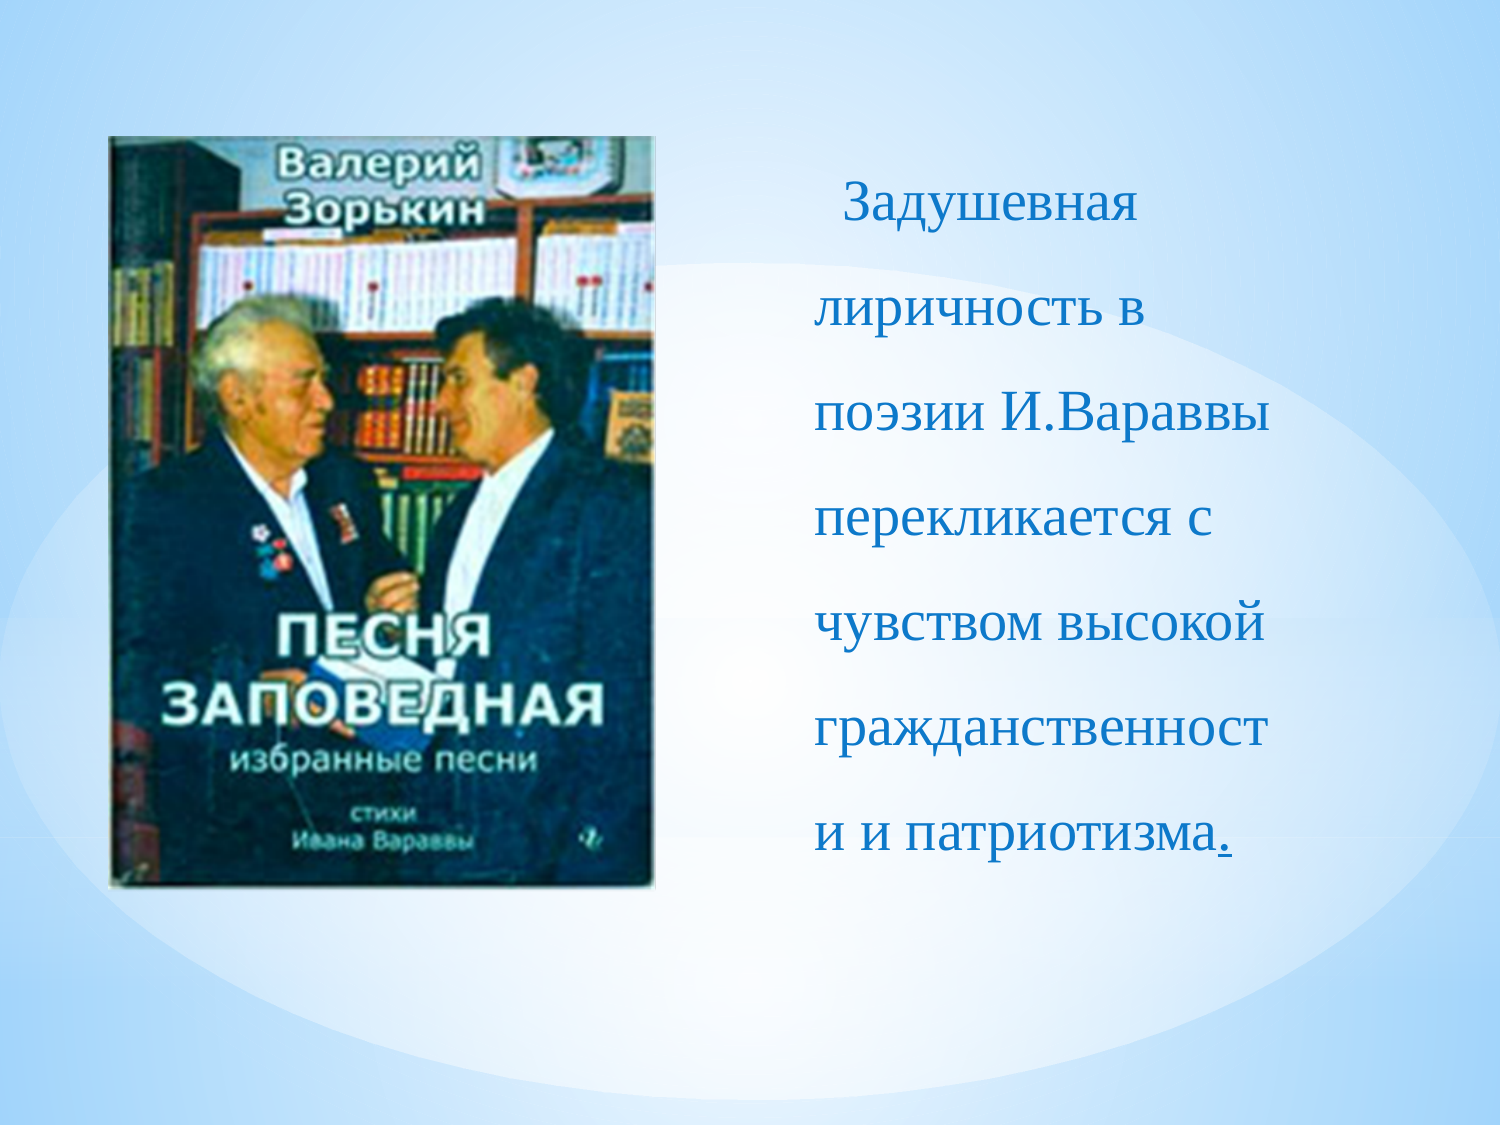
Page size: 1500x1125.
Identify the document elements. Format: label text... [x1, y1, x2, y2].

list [107, 135, 658, 894]
list Задушевная лиричность в поэзии И.Вараввы перекликается с чувством высокой гражданственности и патриотизма. [761, 120, 1311, 917]
